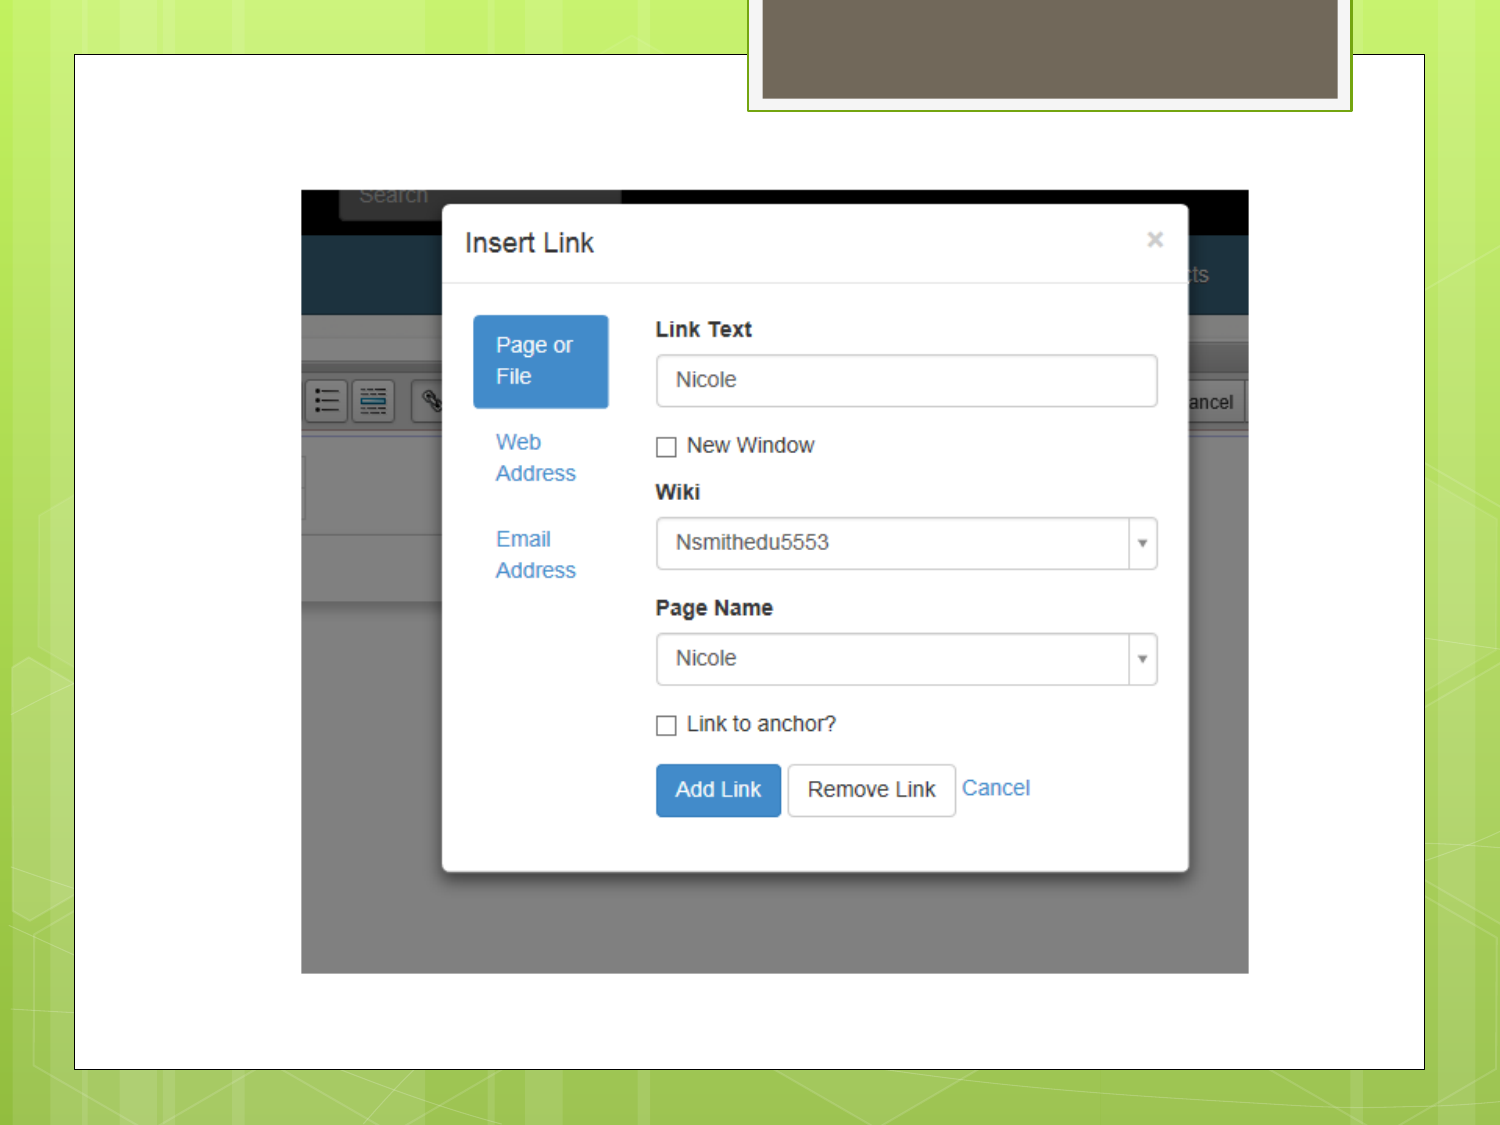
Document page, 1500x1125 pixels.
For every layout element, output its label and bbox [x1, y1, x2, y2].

picture [274, 137, 1274, 999]
